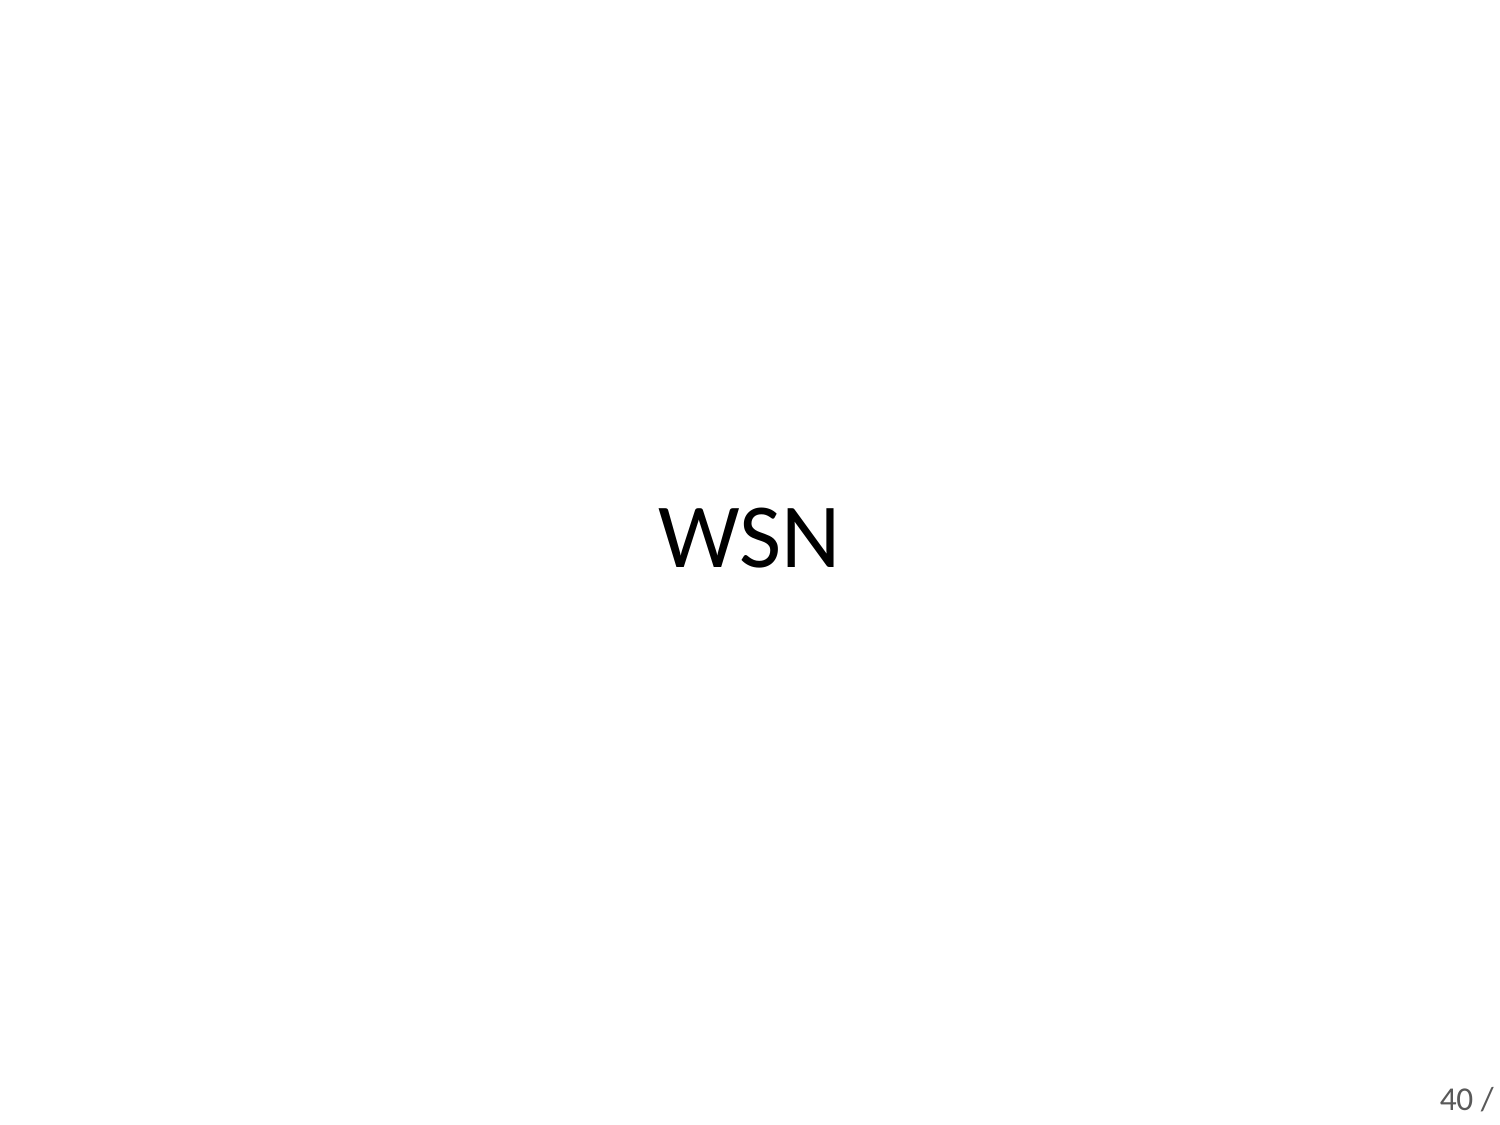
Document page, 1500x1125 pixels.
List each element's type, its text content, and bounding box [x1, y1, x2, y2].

title WSN [75, 437, 1425, 625]
